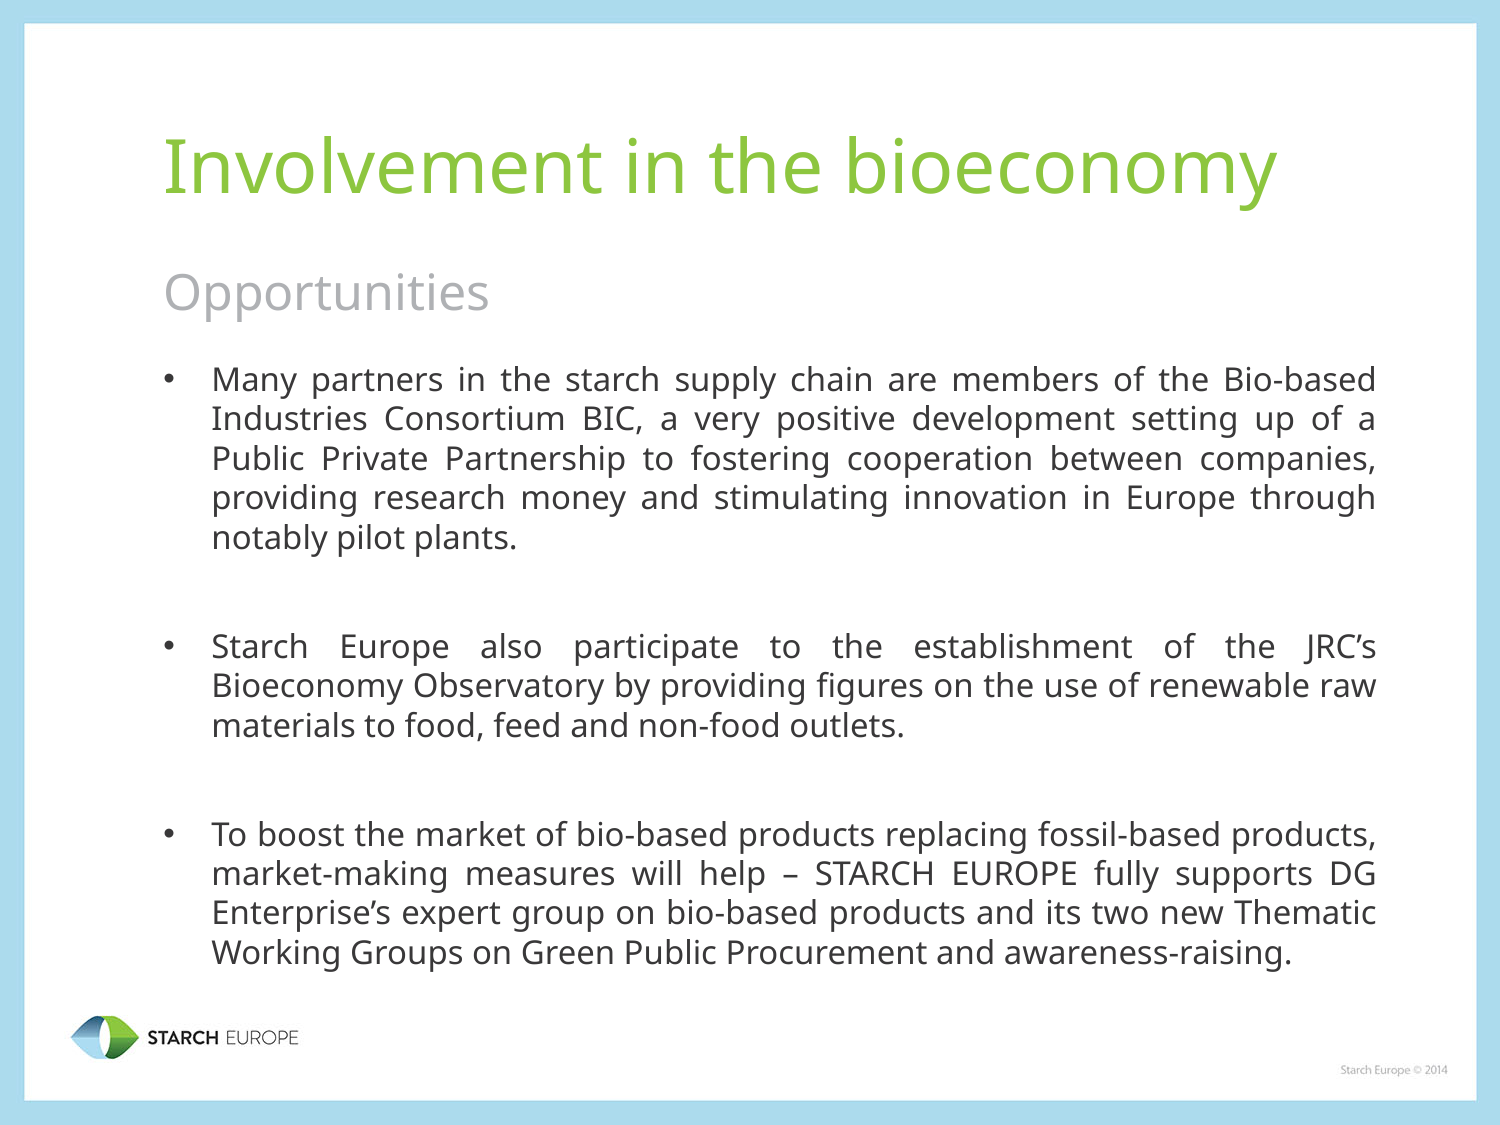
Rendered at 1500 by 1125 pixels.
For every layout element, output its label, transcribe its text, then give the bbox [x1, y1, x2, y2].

title Involvement in the bioeconomy [148, 69, 1342, 222]
list Opportunities [148, 222, 1342, 328]
picture [0, 0, 1500, 1125]
list Many partners in the starch supply chain are members of the Bio-based Industries Consortium BIC, a very positive development setting up of a Public Private Partnership to fostering cooperation between companies, providing research money and stimulating innovation in Europe through notably pilot plants. Starch Europe also participate to the establishment of the JRC’s Bioeconomy Observatory by providing figures on the use of renewable raw materials to food, feed and non-food outlets. To boost the market of bio-based products replacing fossil-based products, market-making measures will help – STARCH EUROPE fully supports DG Enterprise’s expert group on bio-based products and its two new Thematic Working Groups on Green Public Procurement and awareness-raising. [148, 350, 1394, 988]
